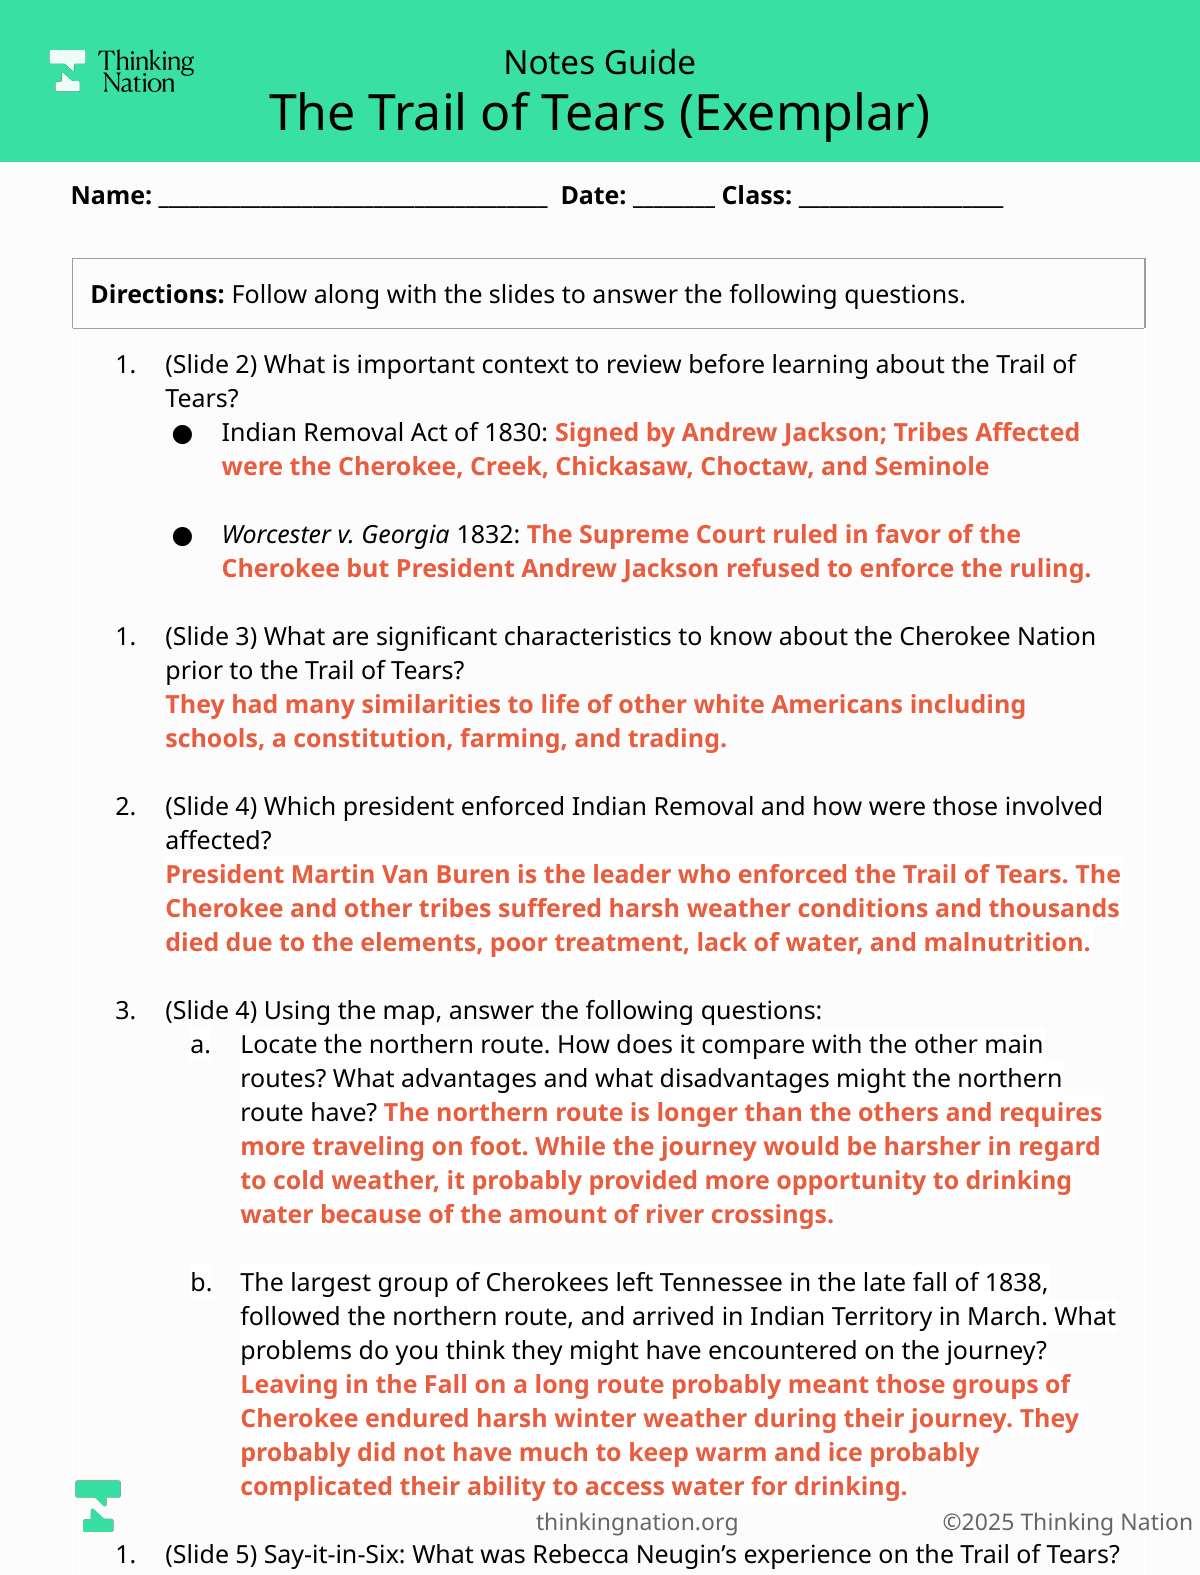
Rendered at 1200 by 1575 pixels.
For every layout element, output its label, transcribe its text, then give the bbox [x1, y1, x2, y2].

table_header Directions: Follow along with the slides to answer the following questions. [73, 259, 1144, 328]
text_box ©2025 Thinking Nation [907, 1491, 1200, 1542]
table_cell (Slide 2) What is important context to review before learning about the Trail of Tears? Indian Removal Act of 1830: Signed by Andrew Jackson; Tribes Affected were the Cherokee, Creek, Chickasaw, Choctaw, and Seminole Worcester v. Georgia 1832: The Supreme Court ruled in favor of the Cherokee but President Andrew Jackson refused to enforce the ruling. (Slide 3) What are significant characteristics to know about the Cherokee Nation prior to the Trail of Tears? They had many similarities to life of other white Americans including schools, a constitution, farming, and trading. (Slide 4) Which president enforced Indian Removal and how were those involved affected? President Martin Van Buren is the leader who enforced the Trail of Tears. The Cherokee and other tribes suffered harsh weather conditions and thousands died due to the elements, poor treatment, lack of water, and malnutrition. (Slide 4) Using the map, answer the following questions: Locate the northern route. How does it compare with the other main routes? What advantages and what disadvantages might the northern route have? The northern route is longer than the others and requires more traveling on foot. While the journey would be harsher in regard to cold weather, it probably provided more opportunity to drinking water because of the amount of river crossings. The largest group of Cherokees left Tennessee in the late fall of 1838, followed the northern route, and arrived in Indian Territory in March. What problems do you think they might have encountered on the journey? Leaving in the Fall on a long route probably meant those groups of Cherokee endured harsh winter weather during their journey. They probably did not have much to keep warm and ice probably complicated their ability to access water for drinking. (Slide 5) Say-it-in-Six: What was Rebecca Neugin’s experience on the Trail of Tears? Forced out, long walk, hunting, sickness. [73, 329, 1144, 1575]
text_box Notes Guide The Trail of Tears (Exemplar) [0, 0, 1200, 162]
text_box Name: ______________________________________ Date: ________ Class: ____________________ [55, 164, 1200, 224]
picture [33, 35, 199, 105]
picture [62, 1470, 134, 1542]
text_box thinkingnation.org [486, 1491, 789, 1542]
